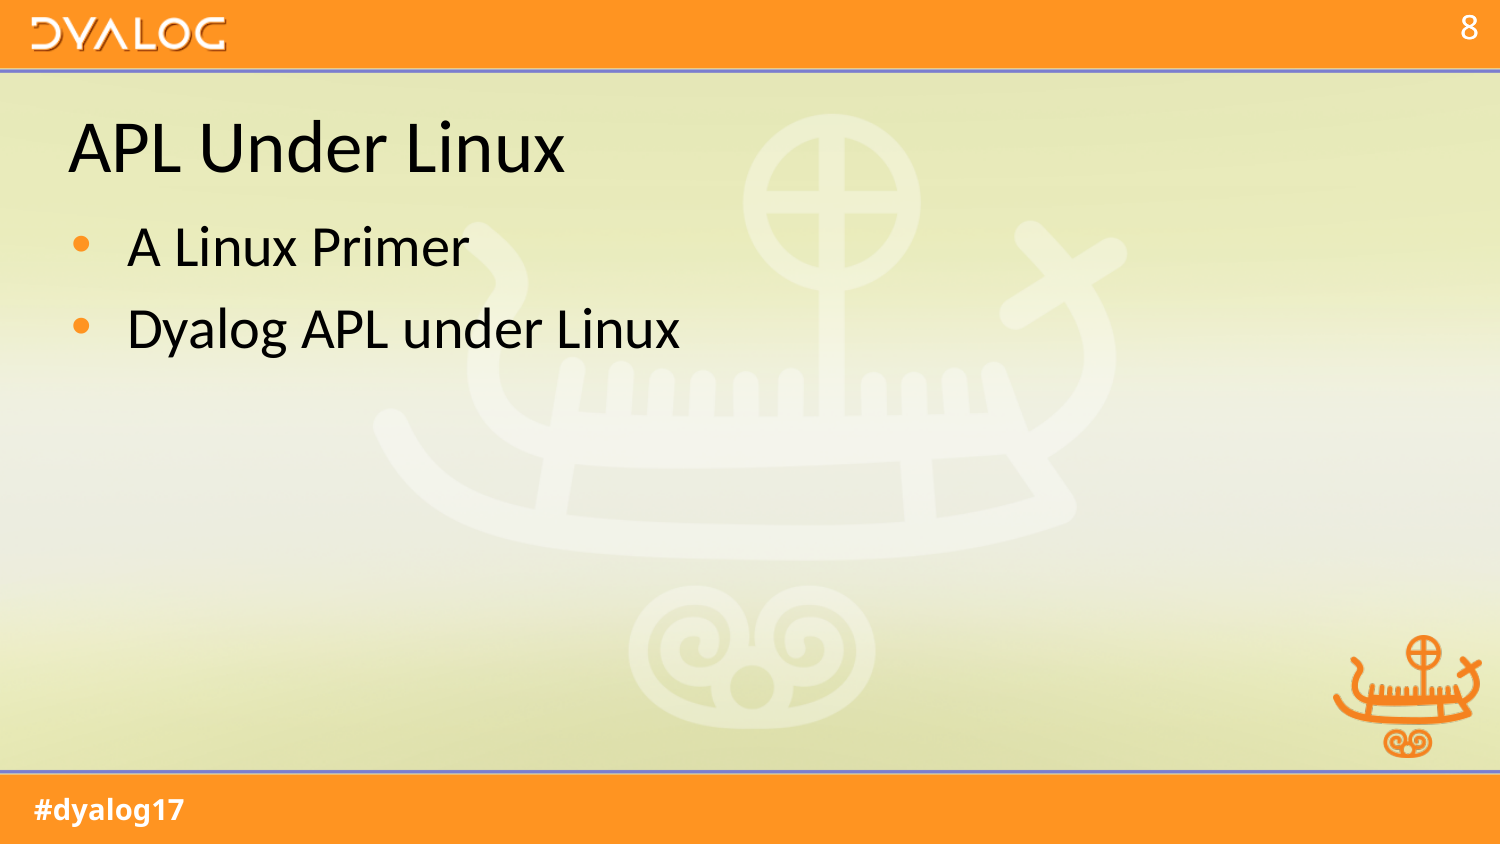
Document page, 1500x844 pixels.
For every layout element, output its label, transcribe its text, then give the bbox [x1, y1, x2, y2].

title APL Under Linux [53, 94, 1425, 192]
picture [0, 0, 1500, 844]
list A Linux Primer Dyalog APL under Linux [56, 200, 1069, 758]
